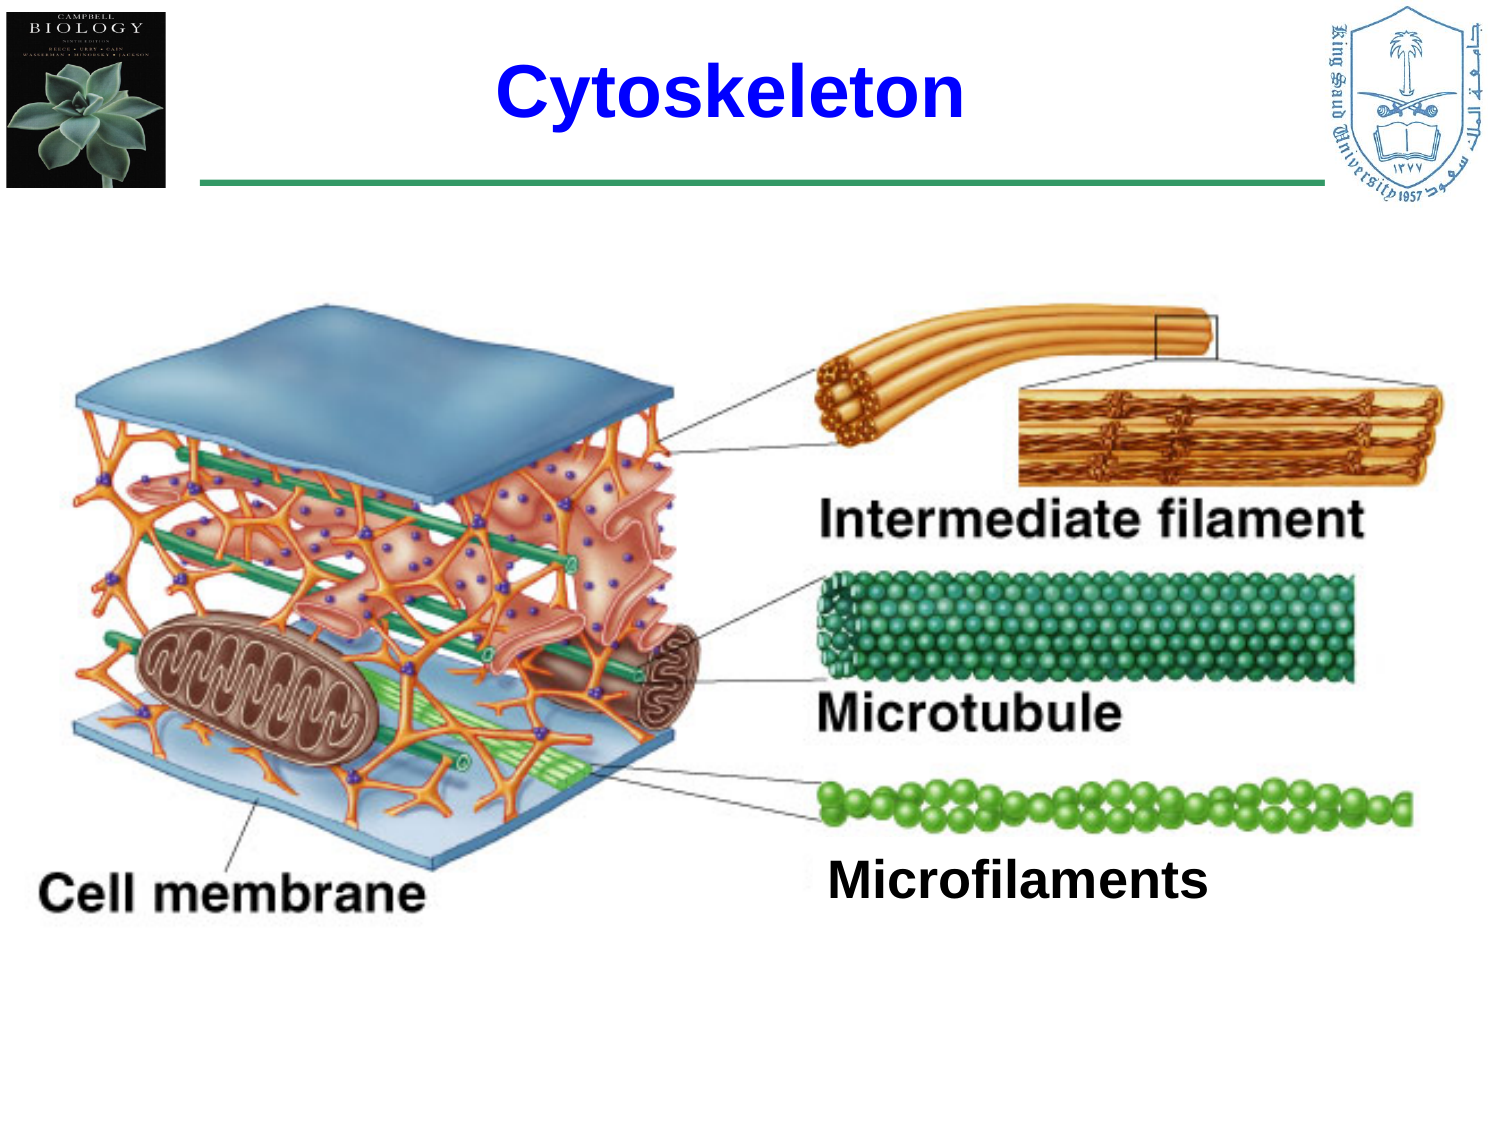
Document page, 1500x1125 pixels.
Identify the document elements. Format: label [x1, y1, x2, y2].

text_box [5, 0, 1488, 209]
text_box [24, 220, 1476, 1001]
